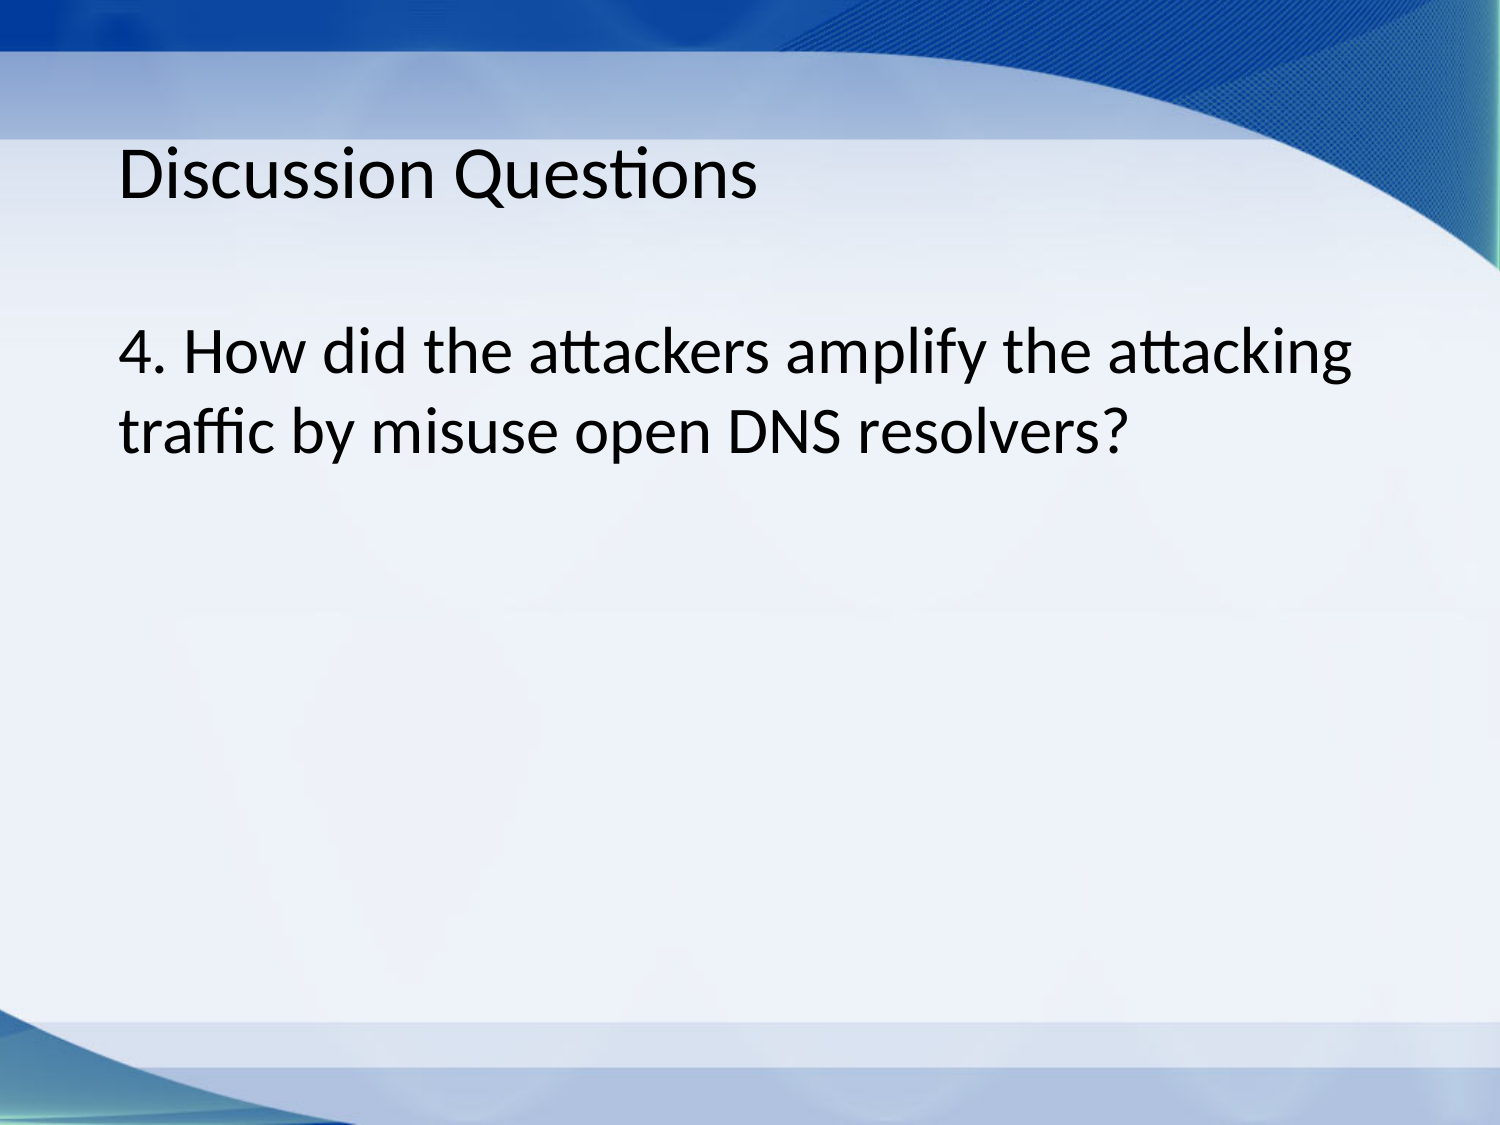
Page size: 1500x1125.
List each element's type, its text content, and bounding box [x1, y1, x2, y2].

picture [0, 0, 1500, 1125]
list 4. How did the attackers amplify the attacking traffic by misuse open DNS resolvers? [103, 299, 1397, 1014]
title Discussion Questions [103, 59, 1397, 278]
